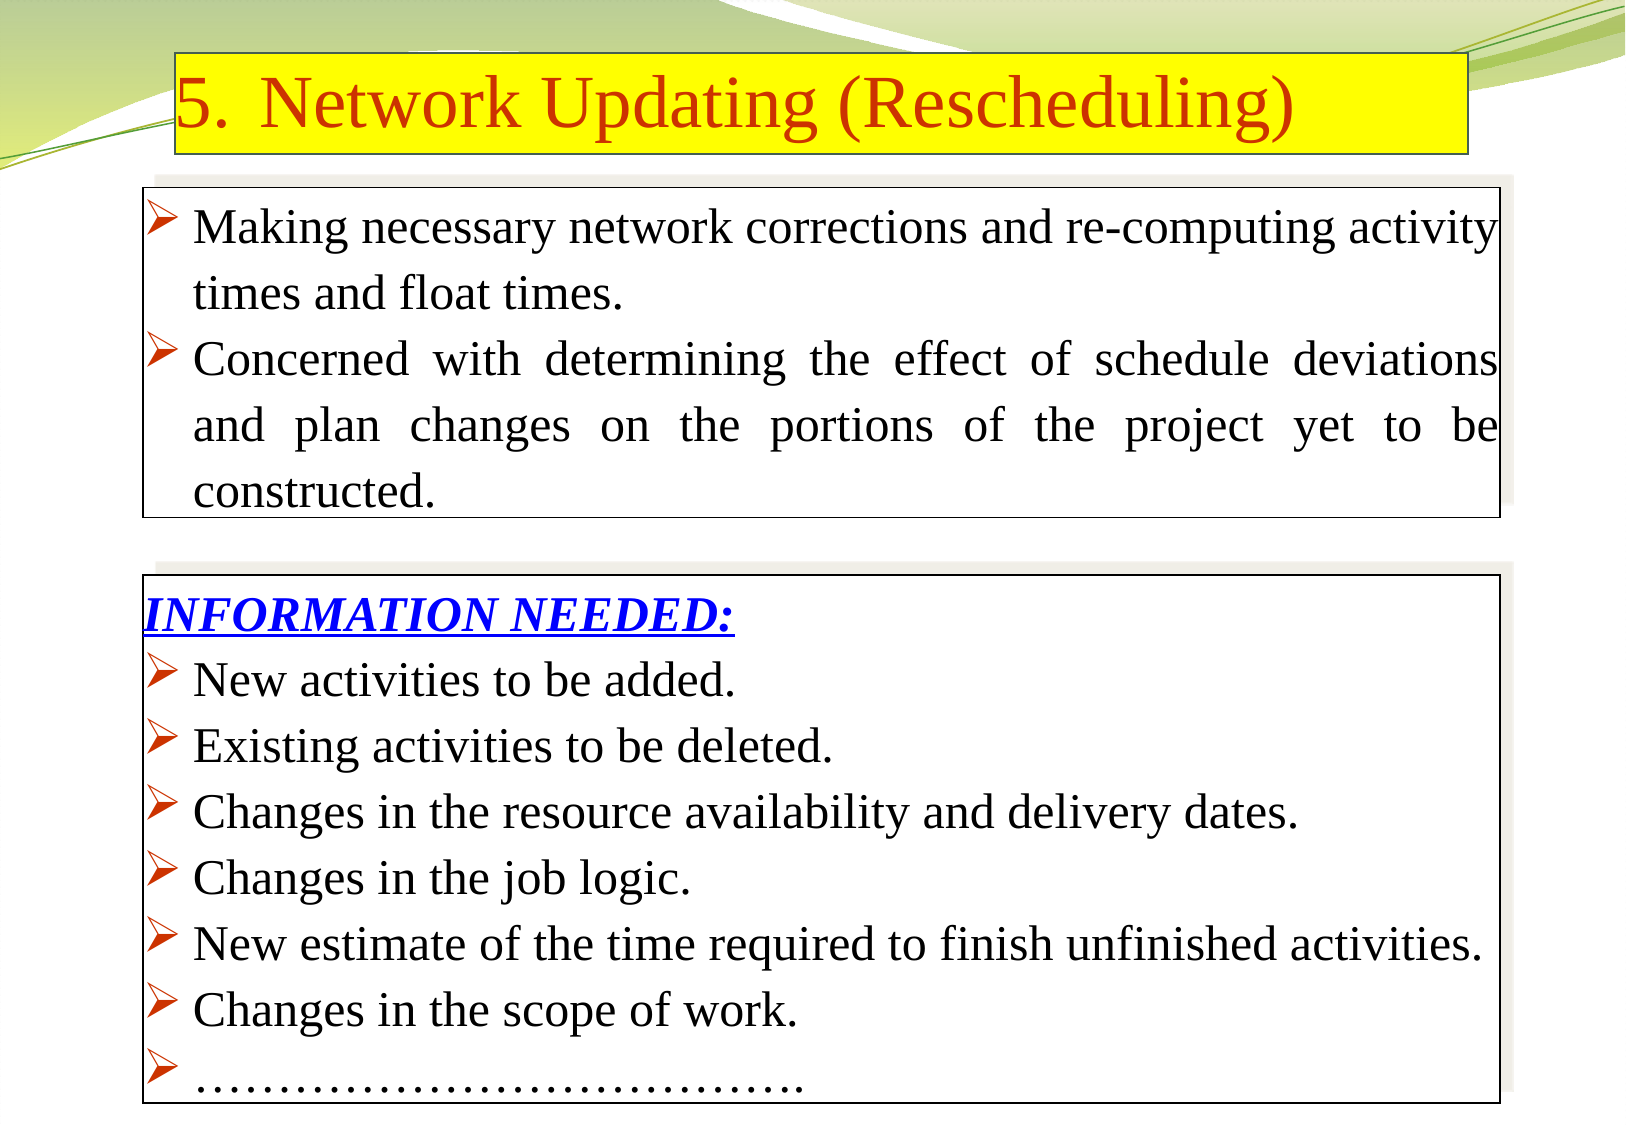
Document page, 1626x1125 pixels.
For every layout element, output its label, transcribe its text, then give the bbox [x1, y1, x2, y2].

text_box Network Updating (Rescheduling) [174, 52, 1468, 155]
text_box INFORMATION NEEDED: New activities to be added. Existing activities to be deleted. Changes in the resource availability and delivery dates. Changes in the job logic. New estimate of the time required to finish unfinished activities. Changes in the scope of work. ………………………………. [142, 574, 1500, 1103]
text_box Making necessary network corrections and re-computing activity times and float times. Concerned with determining the effect of schedule deviations and plan changes on the portions of the project yet to be constructed. [142, 187, 1500, 518]
